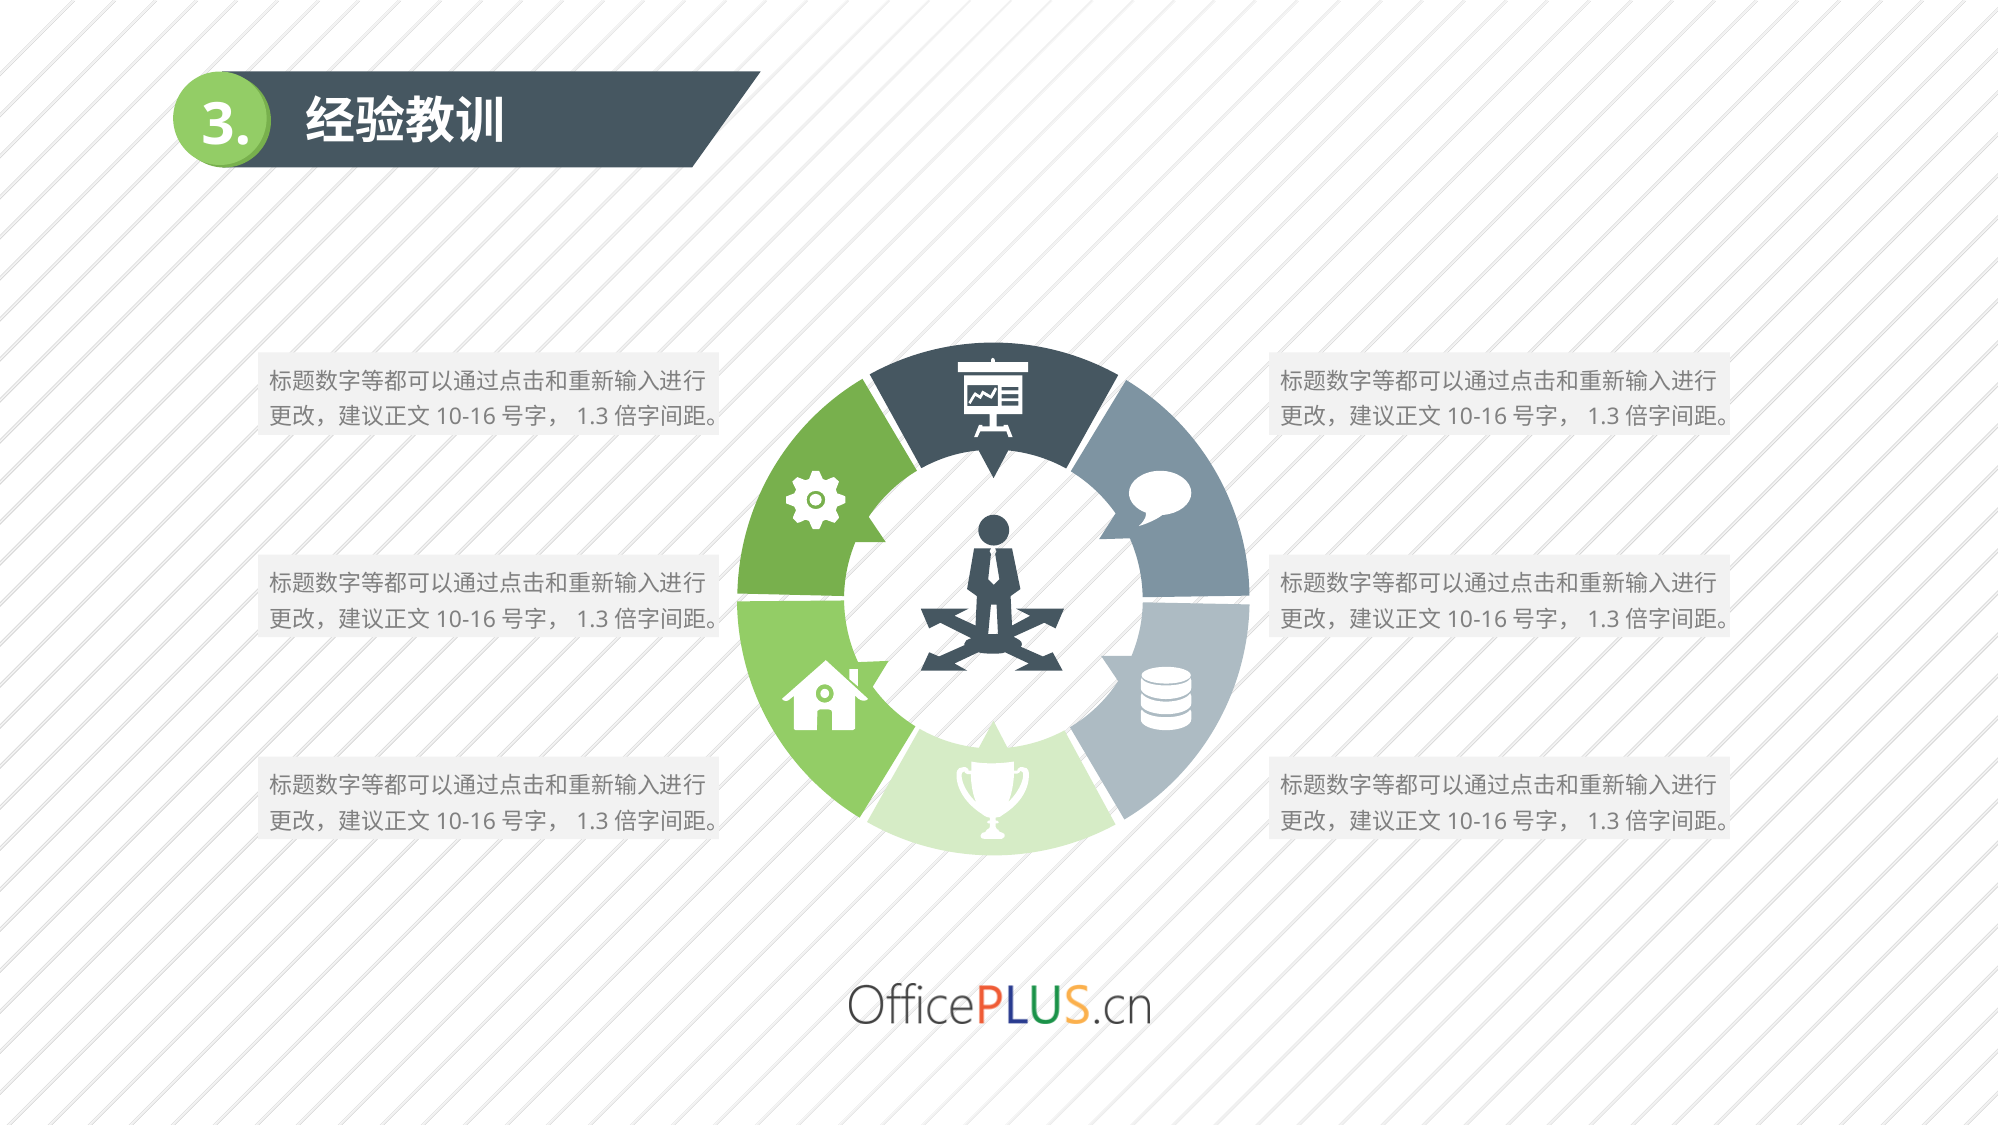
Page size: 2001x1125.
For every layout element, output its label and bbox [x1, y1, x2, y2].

picture [0, 0, 1998, 1125]
text_box [173, 71, 761, 168]
text_box [258, 331, 1730, 867]
